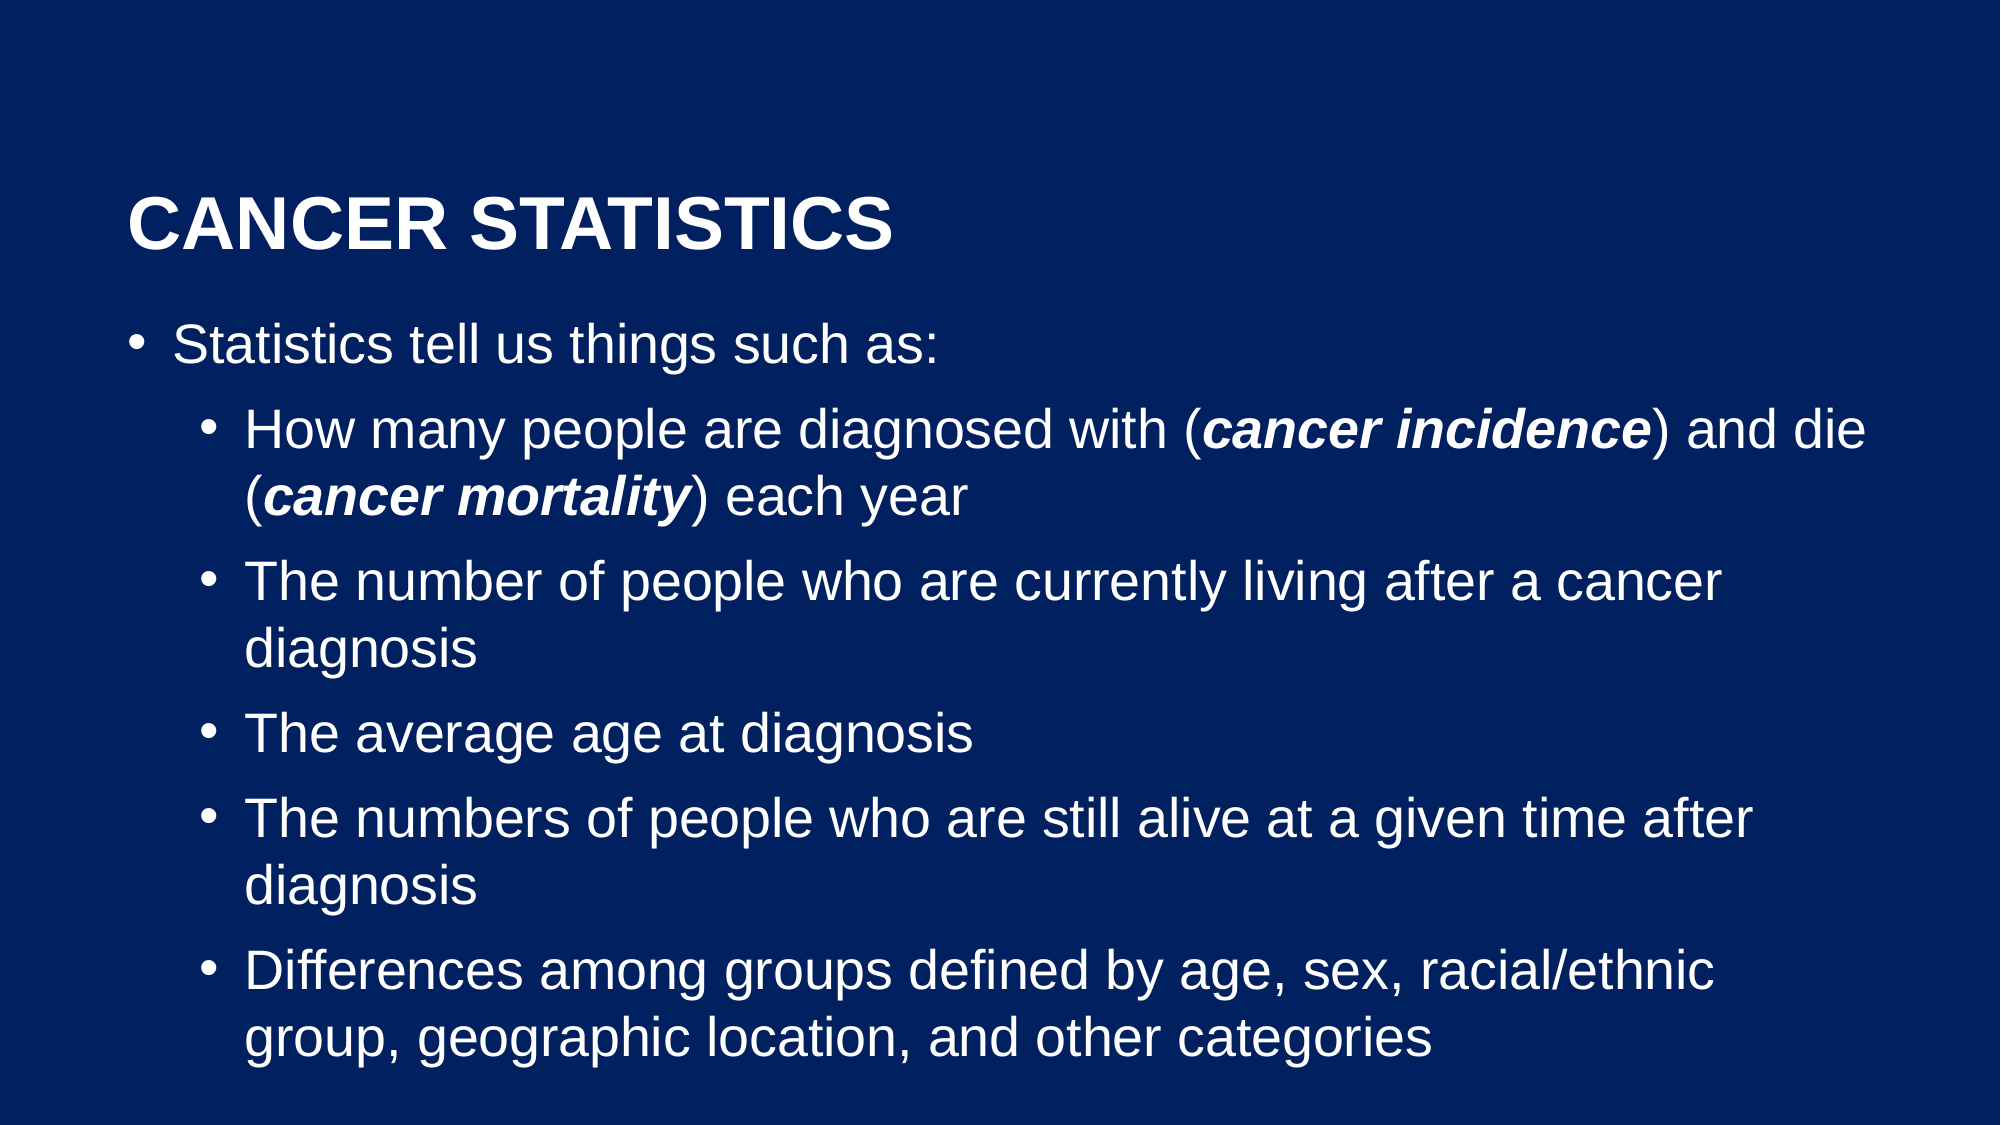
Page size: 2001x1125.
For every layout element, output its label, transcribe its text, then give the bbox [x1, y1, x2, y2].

list Statistics tell us things such as: How many people are diagnosed with (cancer incidence) and die (cancer mortality) each year The number of people who are currently living after a cancer diagnosis The average age at diagnosis The numbers of people who are still alive at a given time after diagnosis Differences among groups defined by age, sex, racial/ethnic group, geographic location, and other categories [112, 296, 1888, 1079]
title Cancer Statistics [112, 99, 1775, 296]
